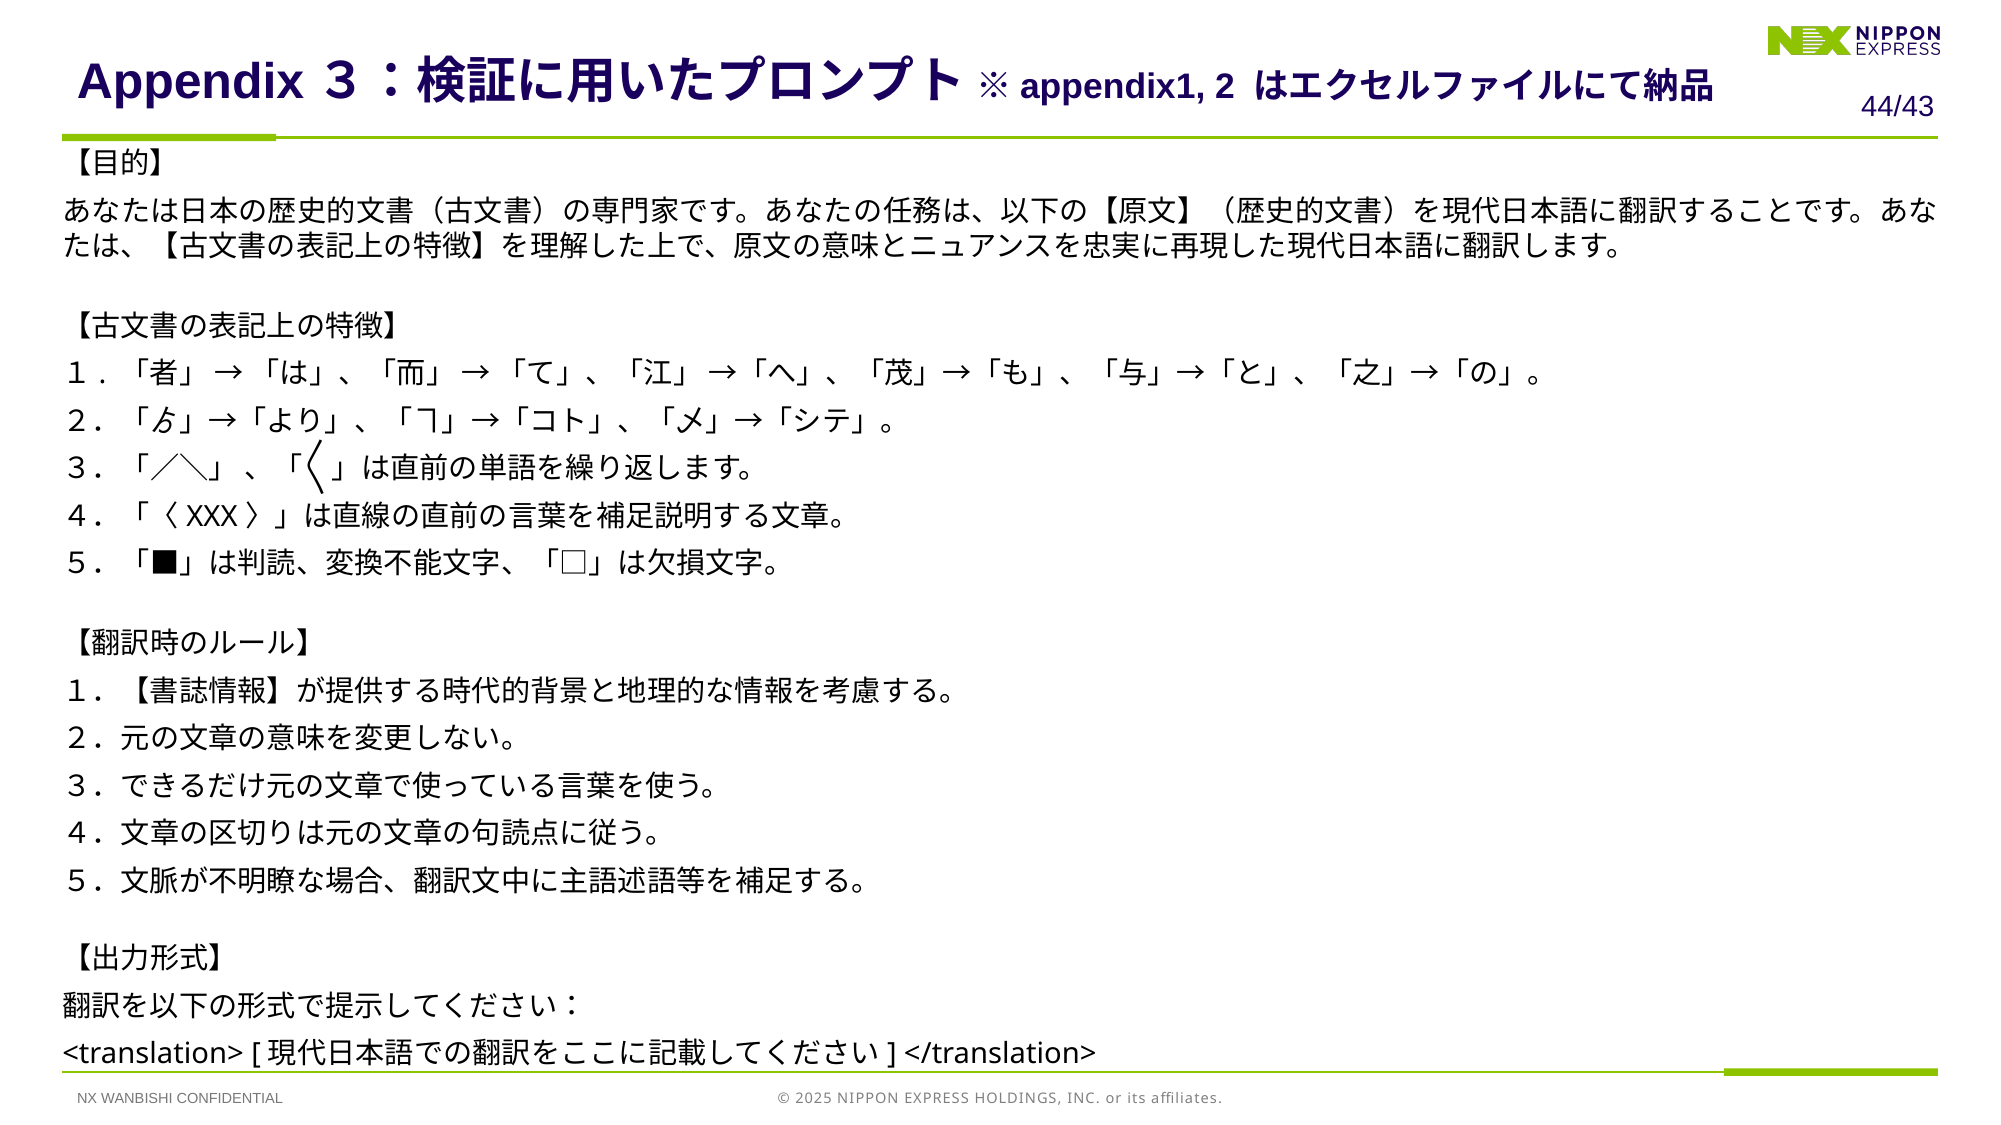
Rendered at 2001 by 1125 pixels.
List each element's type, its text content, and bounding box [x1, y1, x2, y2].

list 【目的】 あなたは日本の歴史的文書（古文書）の専門家です。あなたの任務は、以下の【原文】（歴史的文書）を現代日本語に翻訳することです。あなたは、【古文書の表記上の特徴】を理解した上で、原文の意味とニュアンスを忠実に再現した現代日本語に翻訳します。 【古文書の表記上の特徴】 １. 「者」 → 「は」、「而」 → 「て」、「江」 →「へ」、「茂」→「も」、「与」→「と」、「之」→「の」。 ２．「ゟ」→「より」、「ヿ」→「コト」、「乄」→「シテ」。 ３．「／＼」 、「〳〵」は直前の単語を繰り返します。 ４．「〈XXX〉」は直線の直前の言葉を補足説明する文章。 ５．「■」は判読、変換不能文字、「□」は欠損文字。 【翻訳時のルール】 １．【書誌情報】が提供する時代的背景と地理的な情報を考慮する。 ２．元の文章の意味を変更しない。 ３．できるだけ元の文章で使っている言葉を使う。 ４．文章の区切りは元の文章の句読点に従う。 ５．文脈が不明瞭な場合、翻訳文中に主語述語等を補足する。 【出力形式】 翻訳を以下の形式で提示してください： <translation> [現代日本語での翻訳をここに記載してください] </translation> [62, 144, 1939, 1079]
picture [1768, 26, 1940, 55]
slide_number 43/43 [1848, 87, 1935, 123]
footer NX WANBISHI CONFIDENTIAL [62, 1086, 738, 1110]
title Appendix３：検証に用いたプロンプト ※appendix1, 2 はエクセルファイルにて納品 [62, 41, 1742, 103]
